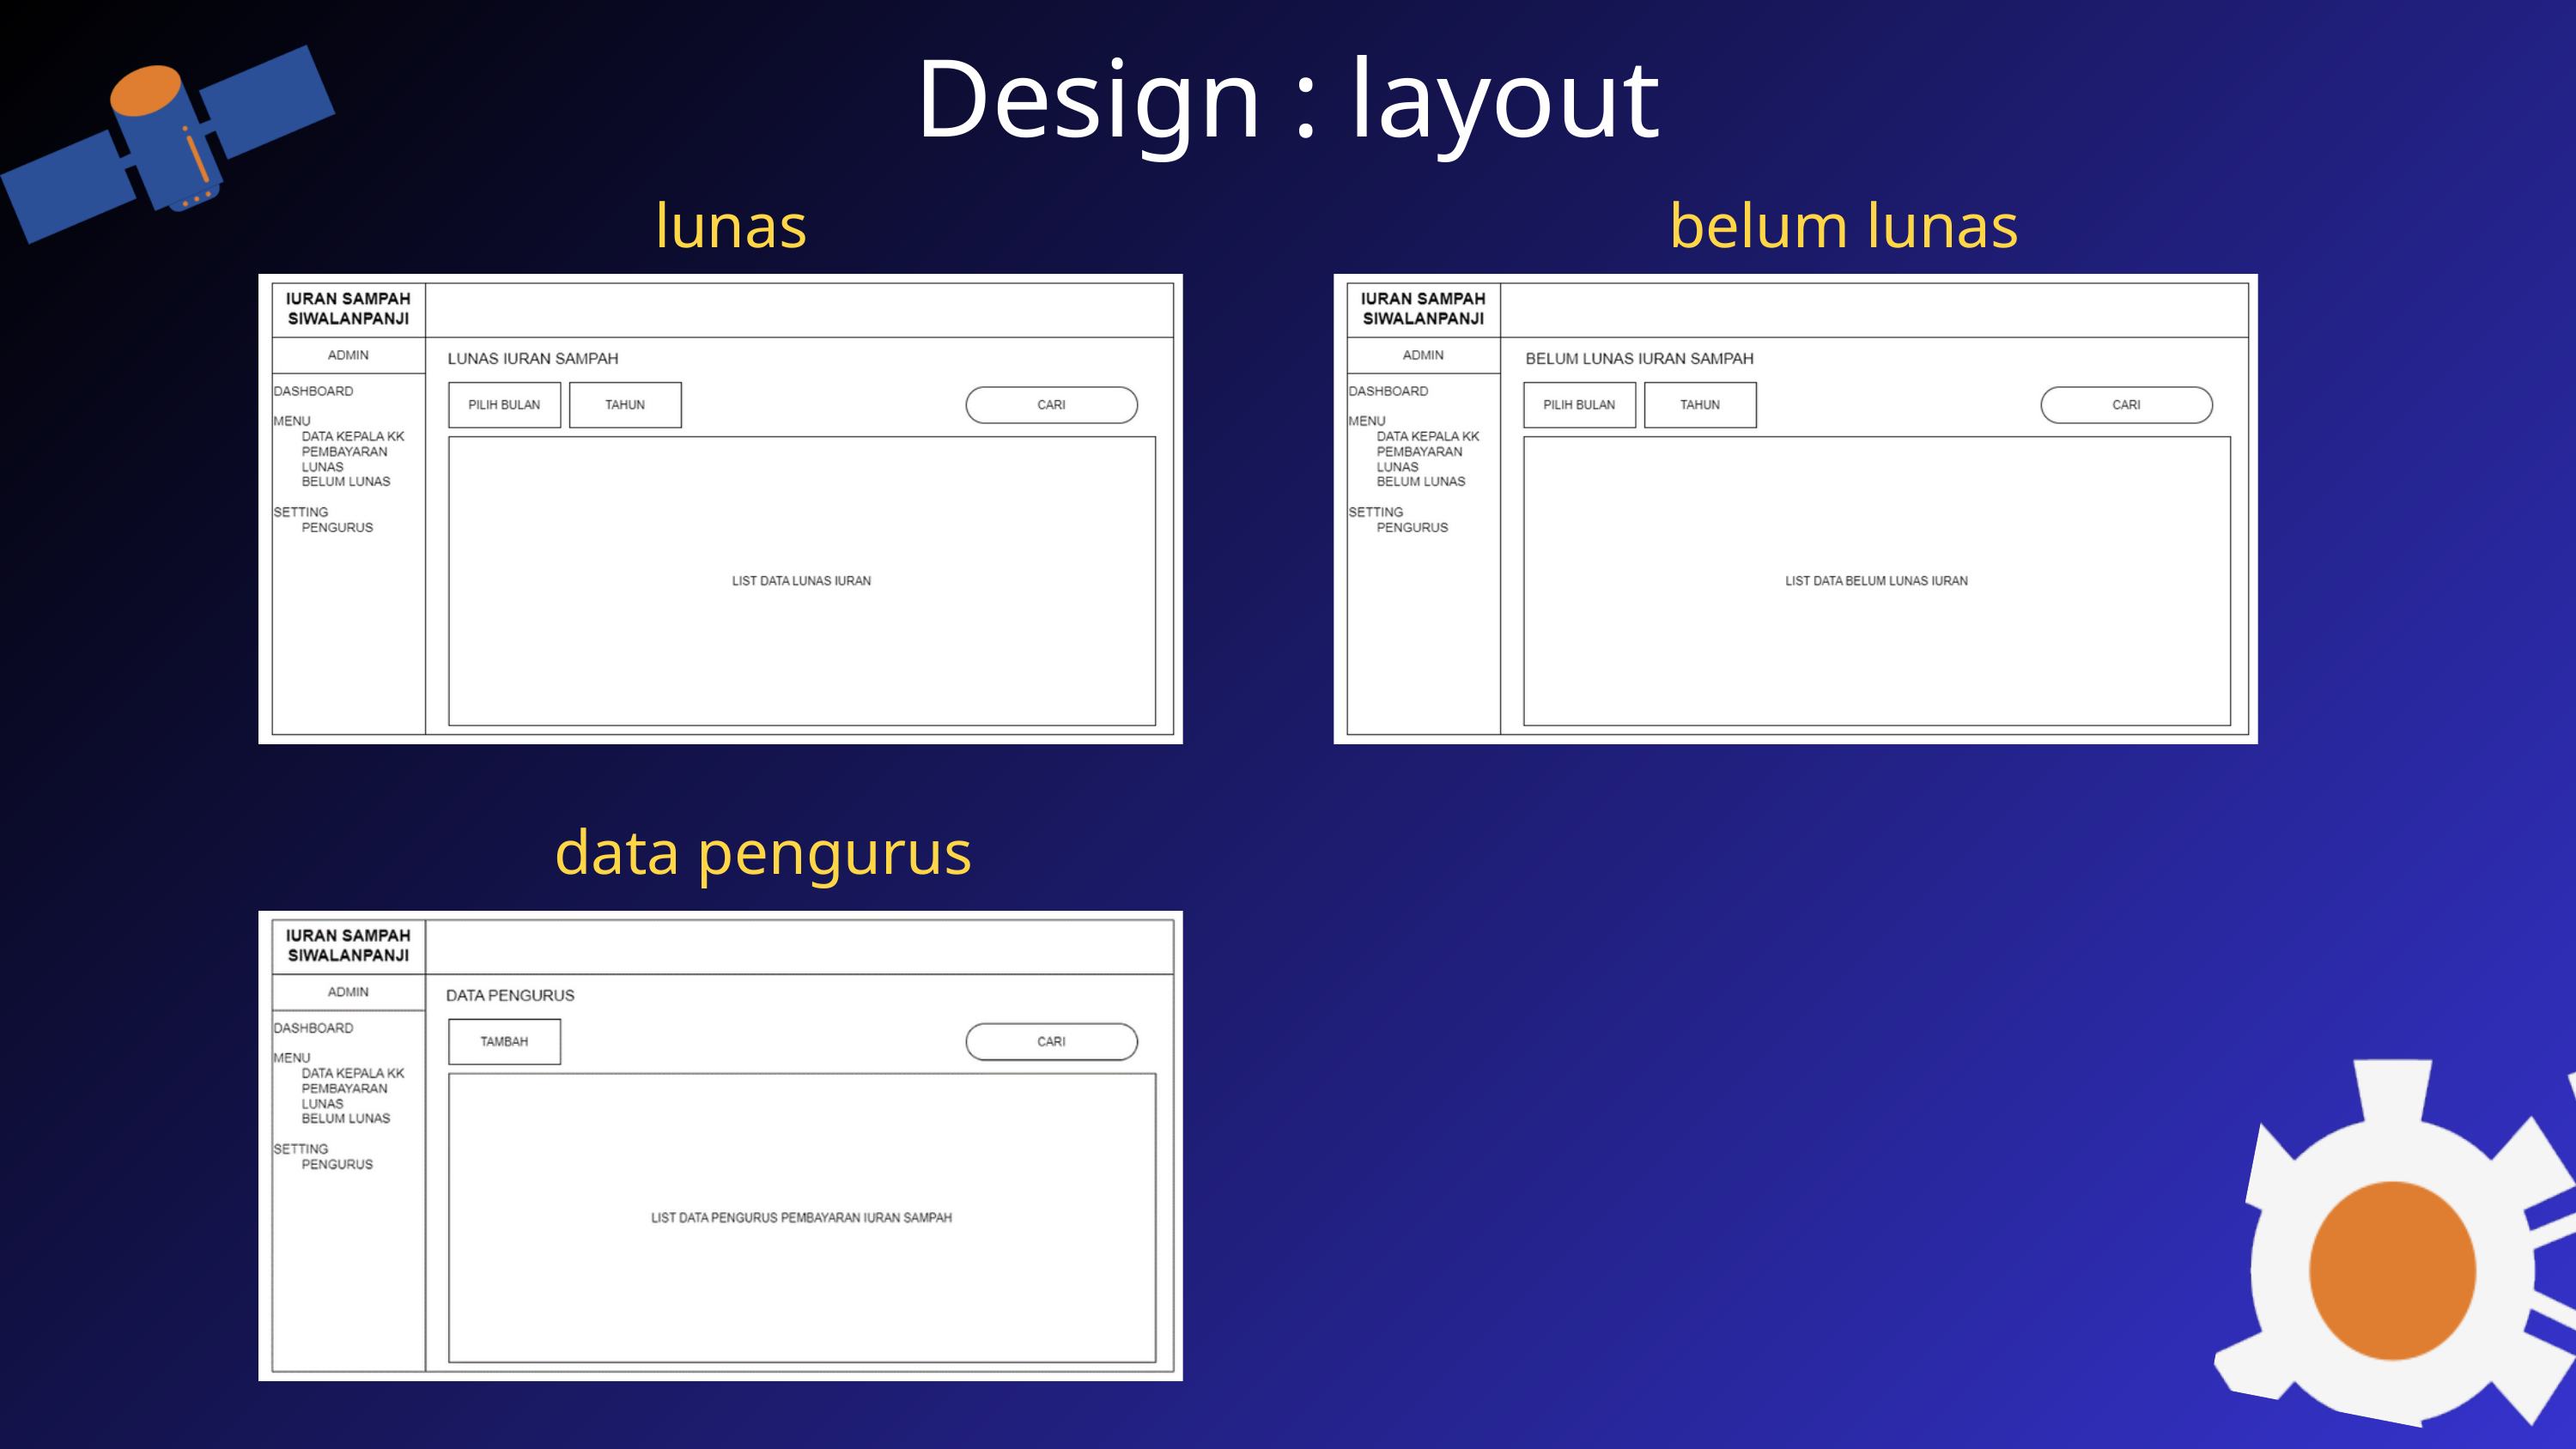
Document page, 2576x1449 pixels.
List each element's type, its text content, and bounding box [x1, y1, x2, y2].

text_box [2209, 985, 2576, 1449]
text_box Design : layout [652, 61, 1924, 159]
text_box data pengurus [489, 831, 1037, 887]
text_box lunas [501, 205, 963, 261]
text_box belum lunas [1613, 205, 2075, 261]
text_box [1334, 274, 2258, 744]
text_box [258, 911, 1183, 1381]
text_box [258, 274, 1183, 744]
text_box [0, 45, 336, 245]
